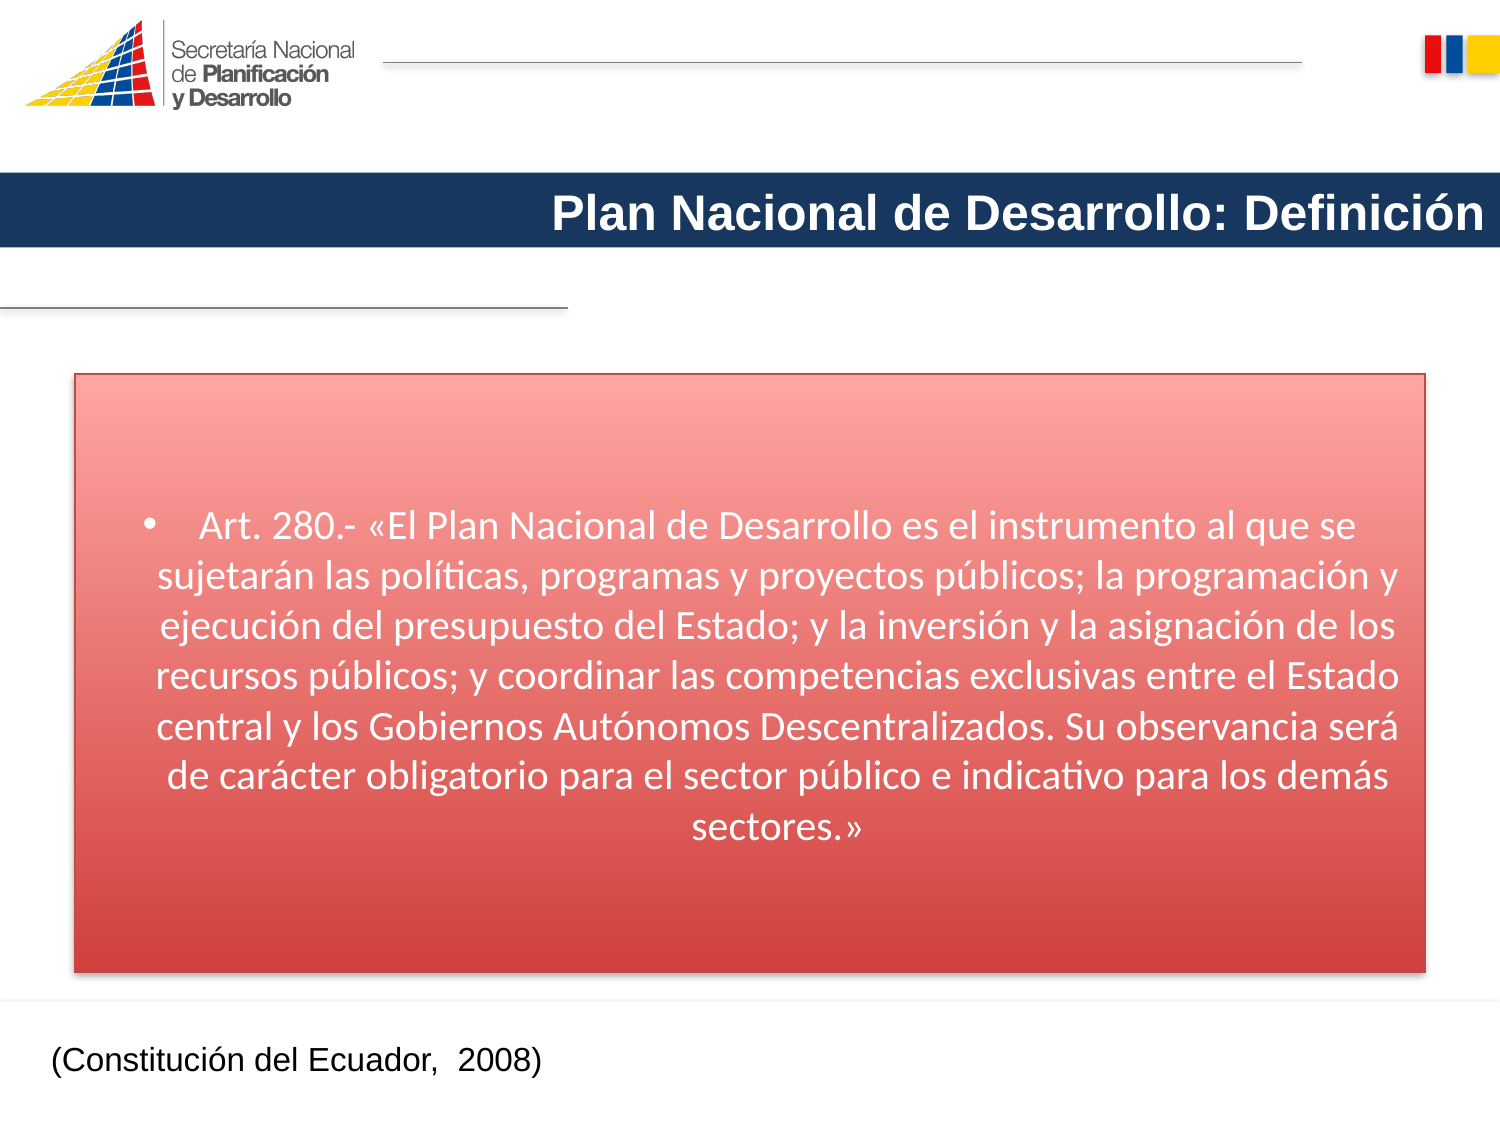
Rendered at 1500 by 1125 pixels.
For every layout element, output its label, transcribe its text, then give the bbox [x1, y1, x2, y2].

text_box (Constitución del Ecuador, 2008) [36, 1030, 635, 1086]
text_box Plan Nacional de Desarrollo: Definición [0, 172, 1500, 248]
picture [25, 20, 354, 110]
list Art. 280.- «El Plan Nacional de Desarrollo es el instrumento al que se sujetarán las políticas, programas y proyectos públicos; la programación y ejecución del presupuesto del Estado; y la inversión y la asignación de los recursos públicos; y coordinar las competencias exclusivas entre el Estado central y los Gobiernos Autónomos Descentralizados. Su observancia será de carácter obligatorio para el sector público e indicativo para los demás sectores.» [74, 373, 1426, 973]
